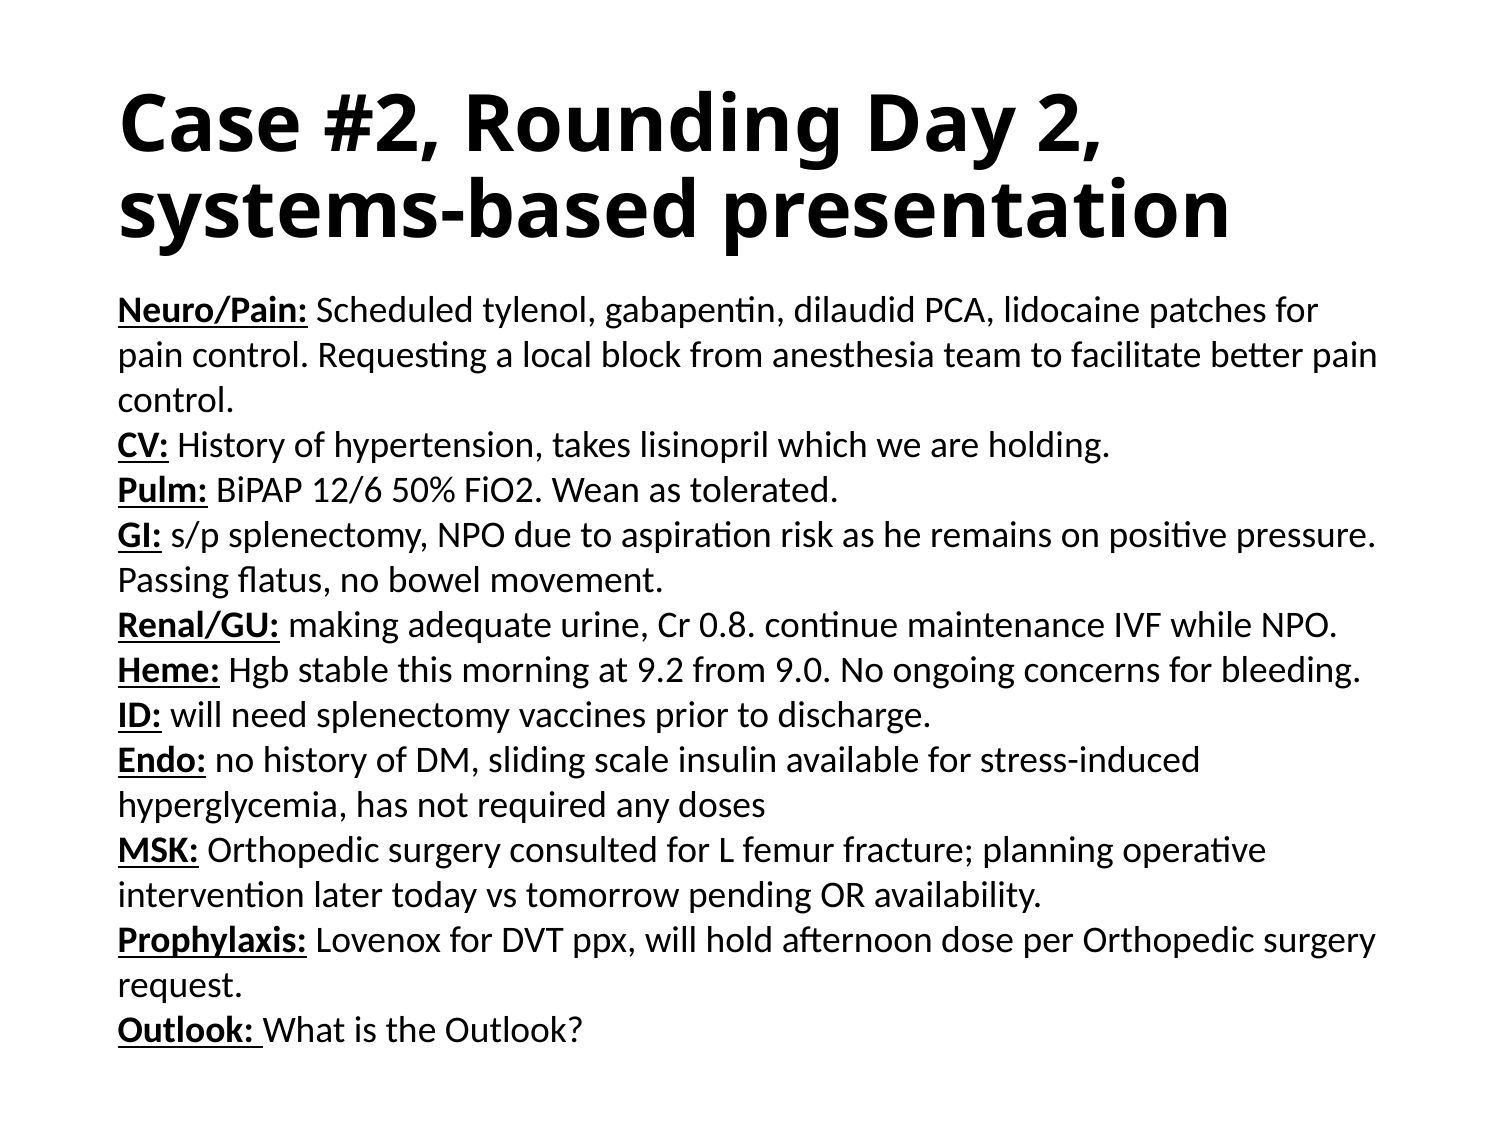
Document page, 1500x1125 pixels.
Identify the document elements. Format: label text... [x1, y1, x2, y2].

text_box Neuro/Pain: Scheduled tylenol, gabapentin, dilaudid PCA, lidocaine patches for pain control. Requesting a local block from anesthesia team to facilitate better pain control. CV: History of hypertension, takes lisinopril which we are holding. Pulm: BiPAP 12/6 50% FiO2. Wean as tolerated. GI: s/p splenectomy, NPO due to aspiration risk as he remains on positive pressure. Passing flatus, no bowel movement. Renal/GU: making adequate urine, Cr 0.8. continue maintenance IVF while NPO. Heme: Hgb stable this morning at 9.2 from 9.0. No ongoing concerns for bleeding. ID: will need splenectomy vaccines prior to discharge. Endo: no history of DM, sliding scale insulin available for stress-induced hyperglycemia, has not required any doses MSK: Orthopedic surgery consulted for L femur fracture; planning operative intervention later today vs tomorrow pending OR availability. Prophylaxis: Lovenox for DVT ppx, will hold afternoon dose per Orthopedic surgery request. Outlook: What is the Outlook? [102, 277, 1398, 1125]
title Case #2, Rounding Day 2, systems-based presentation [103, 59, 1397, 277]
